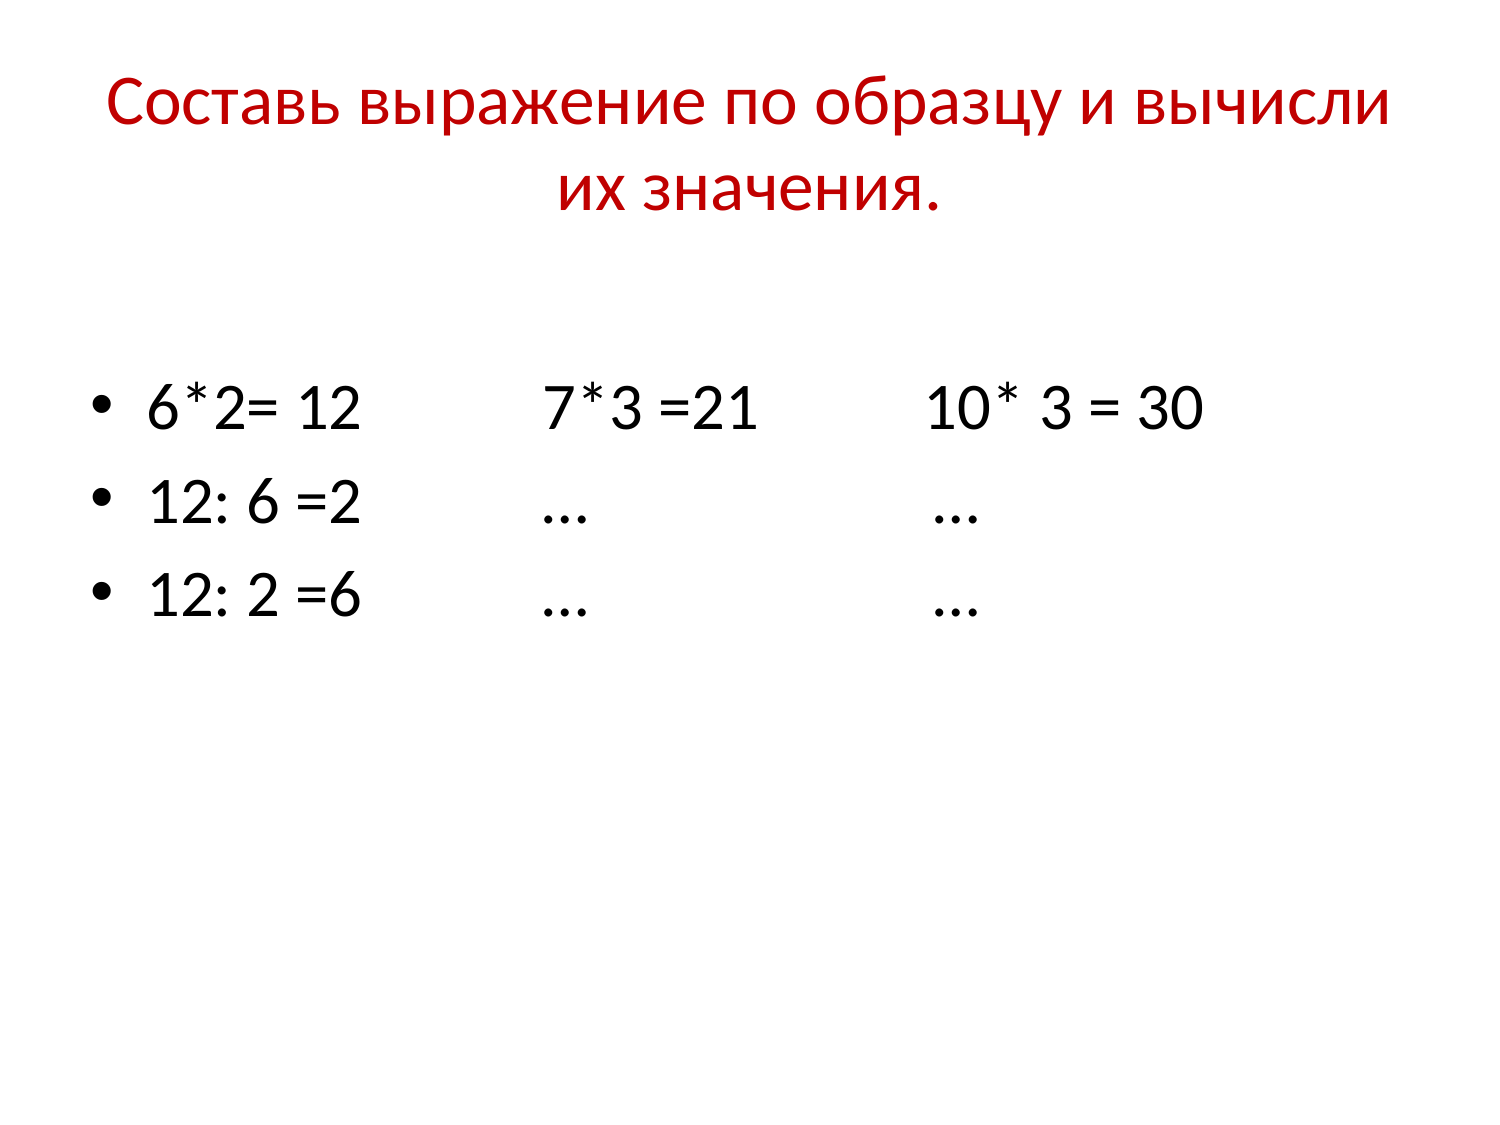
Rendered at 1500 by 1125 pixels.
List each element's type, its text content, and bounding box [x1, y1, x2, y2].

title Составь выражение по образцу и вычисли их значения. [75, 45, 1425, 233]
list 6*2= 12 7*3 =21 10* 3 = 30 12: 6 =2 … … 12: 2 =6 … … [75, 262, 1425, 1005]
